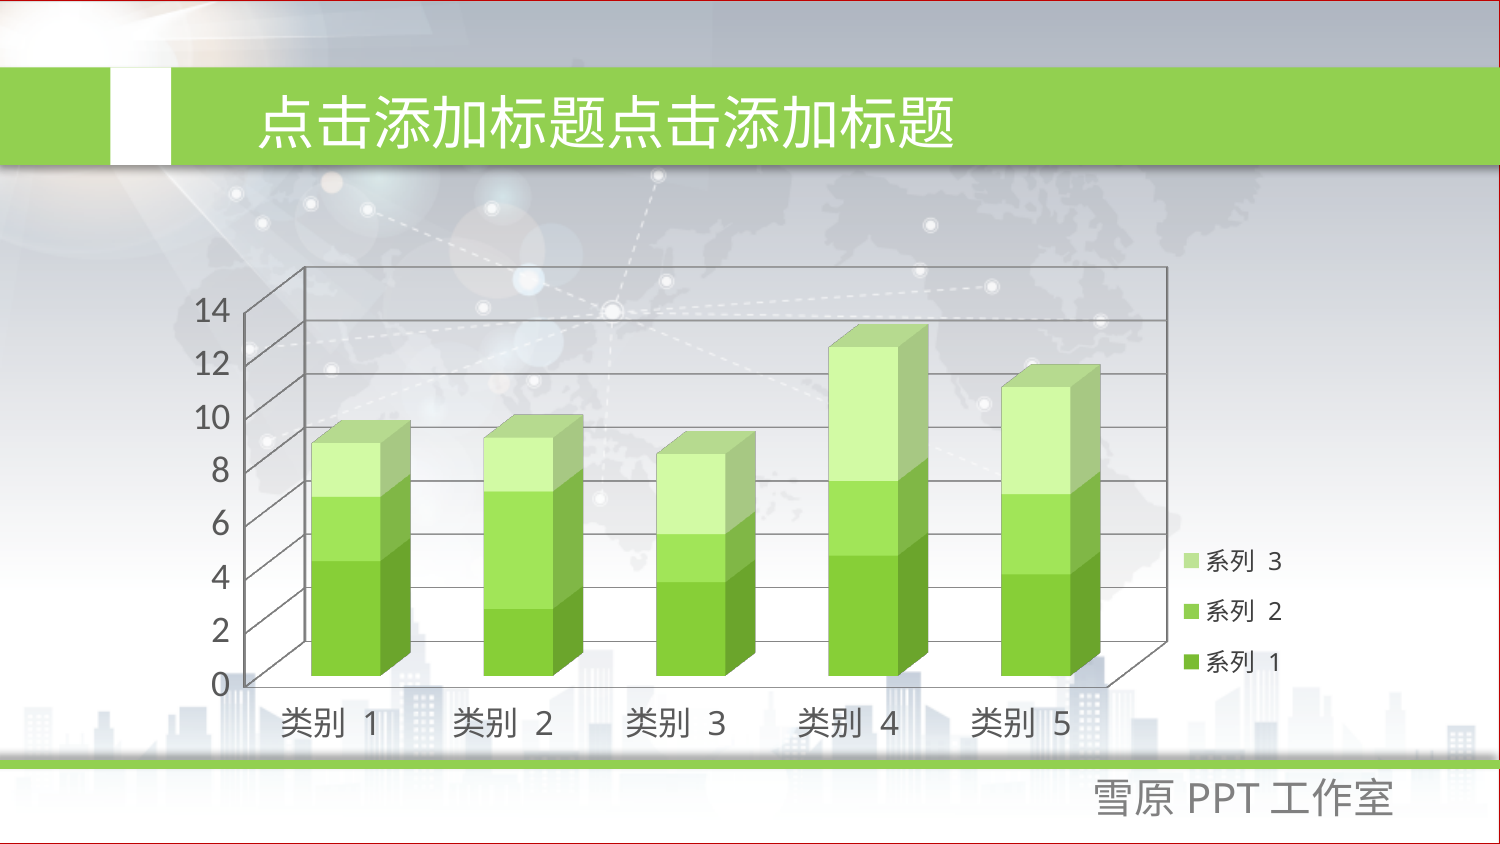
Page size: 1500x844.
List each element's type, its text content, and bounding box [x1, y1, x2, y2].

picture [0, 165, 1499, 760]
chart [159, 256, 1329, 756]
picture [0, 1, 1499, 67]
picture [0, 769, 1499, 843]
text_box 点击添加标题点击添加标题 [242, 79, 971, 164]
